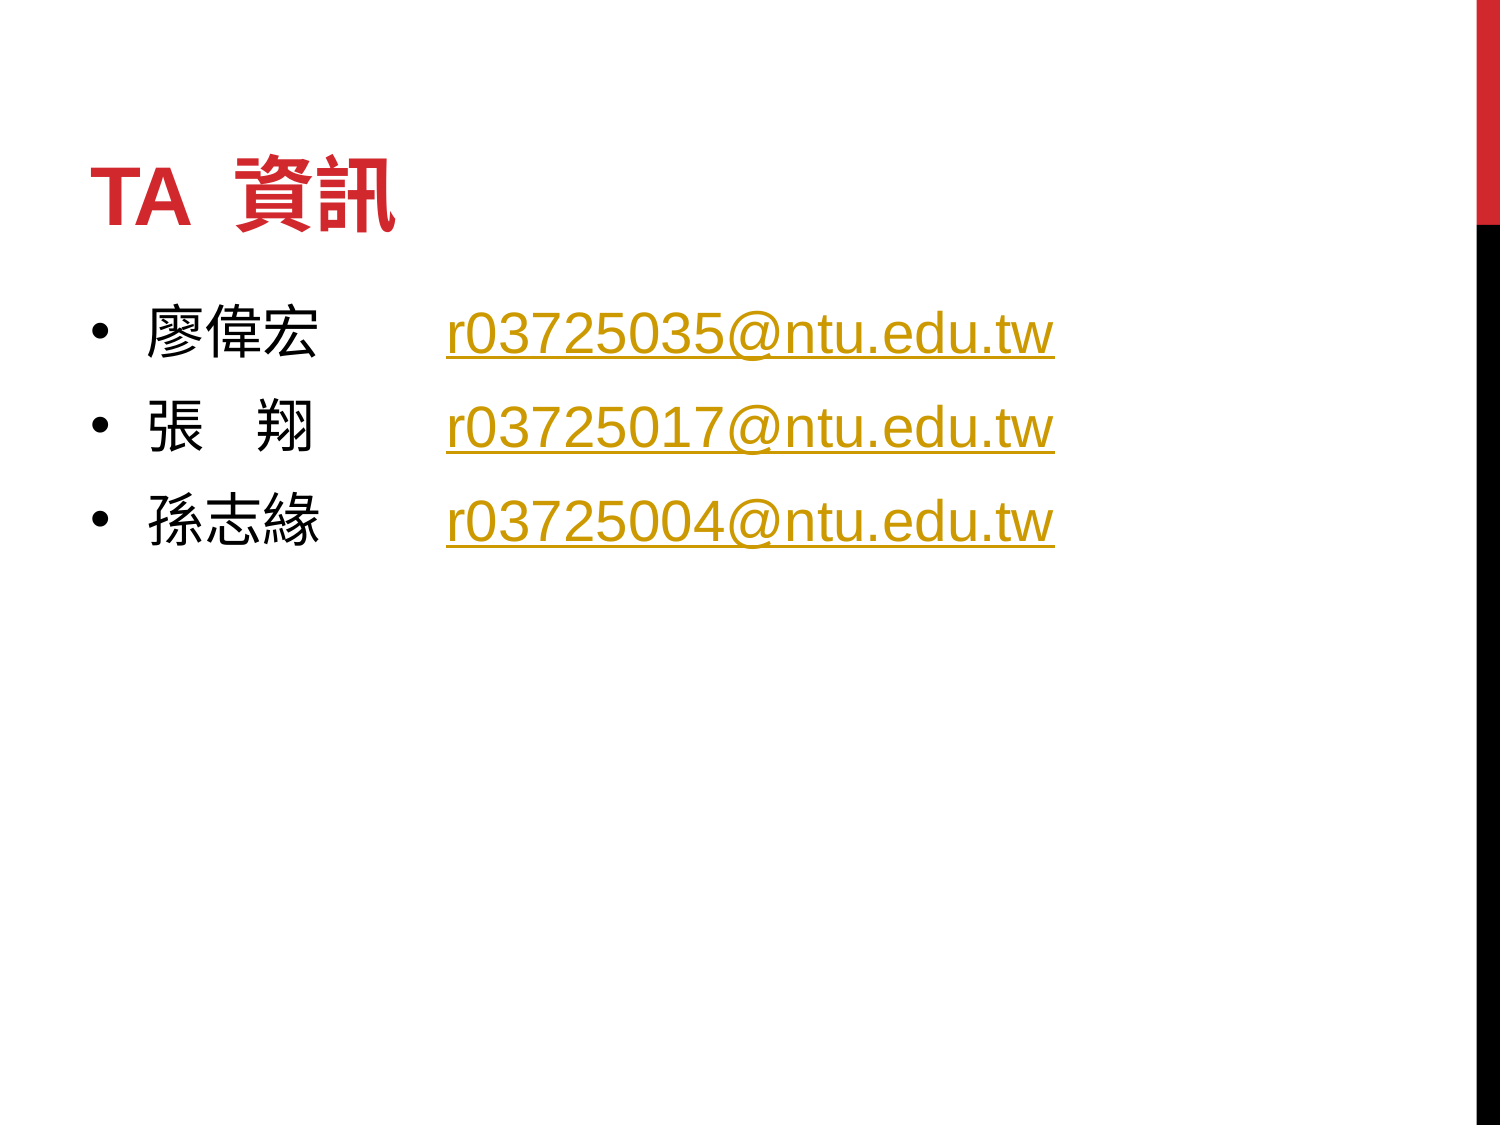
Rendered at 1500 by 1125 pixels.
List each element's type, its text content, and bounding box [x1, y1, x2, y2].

list 廖偉宏 r03725035@ntu.edu.tw 張 翔 r03725017@ntu.edu.tw 孫志緣 r03725004@ntu.edu.tw [75, 287, 1325, 1005]
title TA 資訊 [75, 25, 1025, 250]
